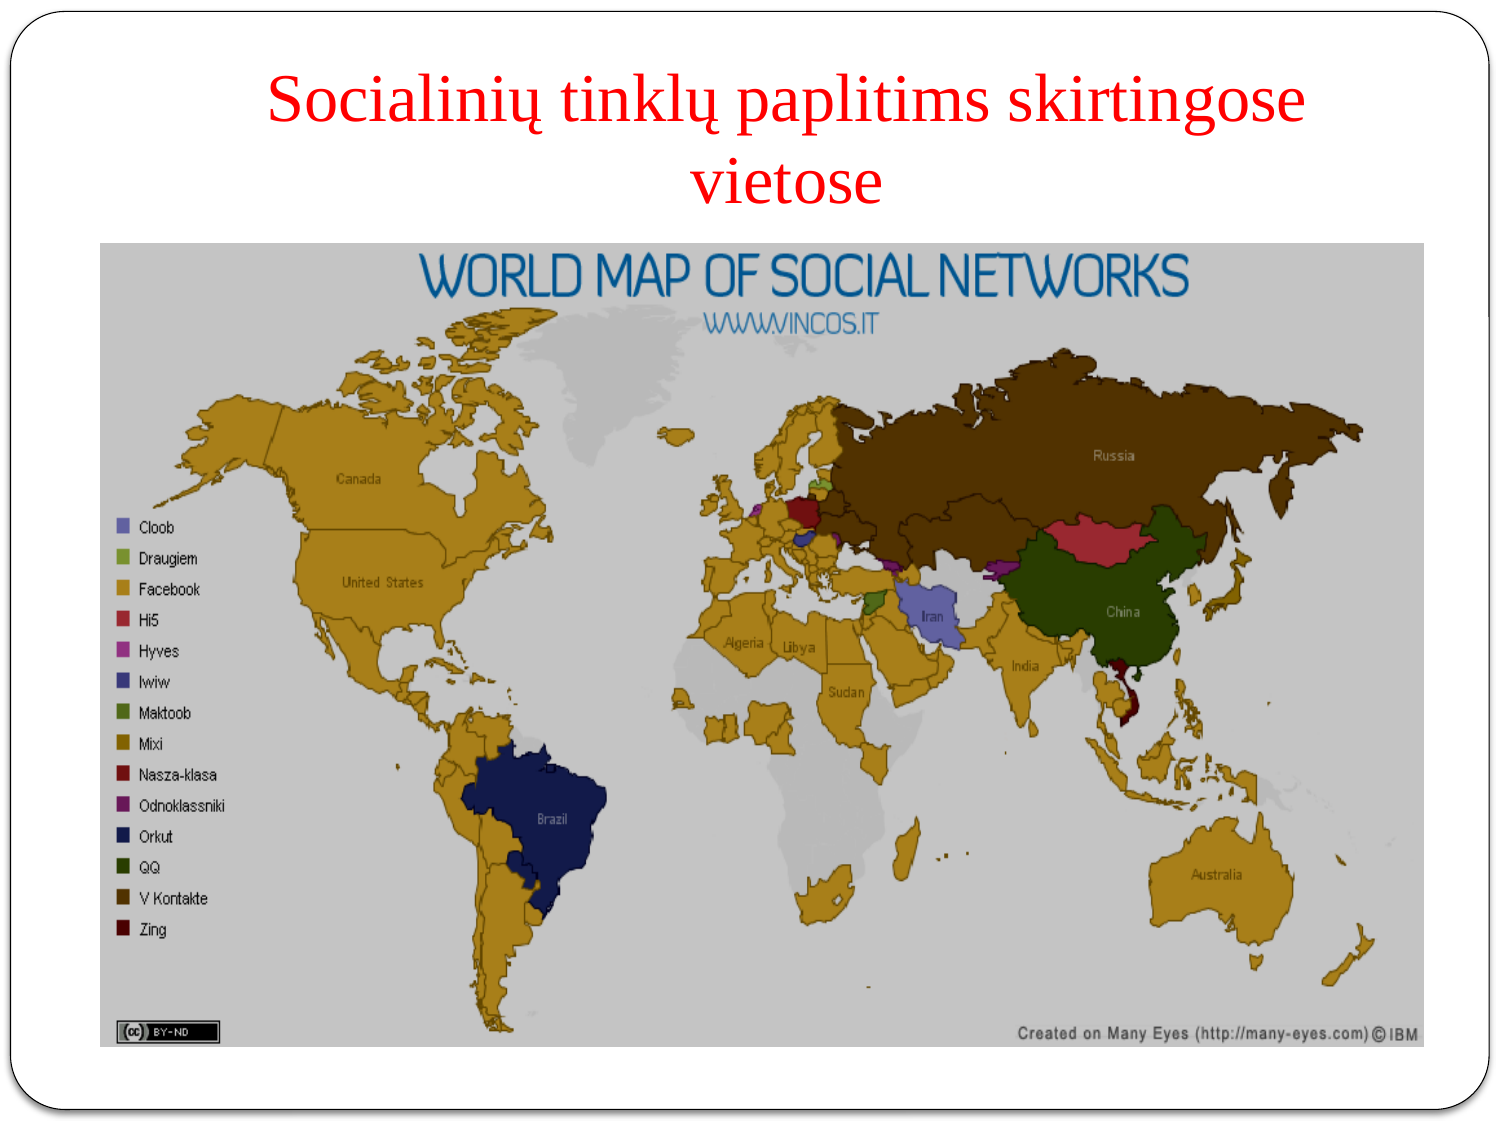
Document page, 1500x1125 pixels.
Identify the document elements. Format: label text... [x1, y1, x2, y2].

title Socialinių tinklų paplitims skirtingose vietose [150, 45, 1425, 233]
picture [100, 243, 1424, 1047]
